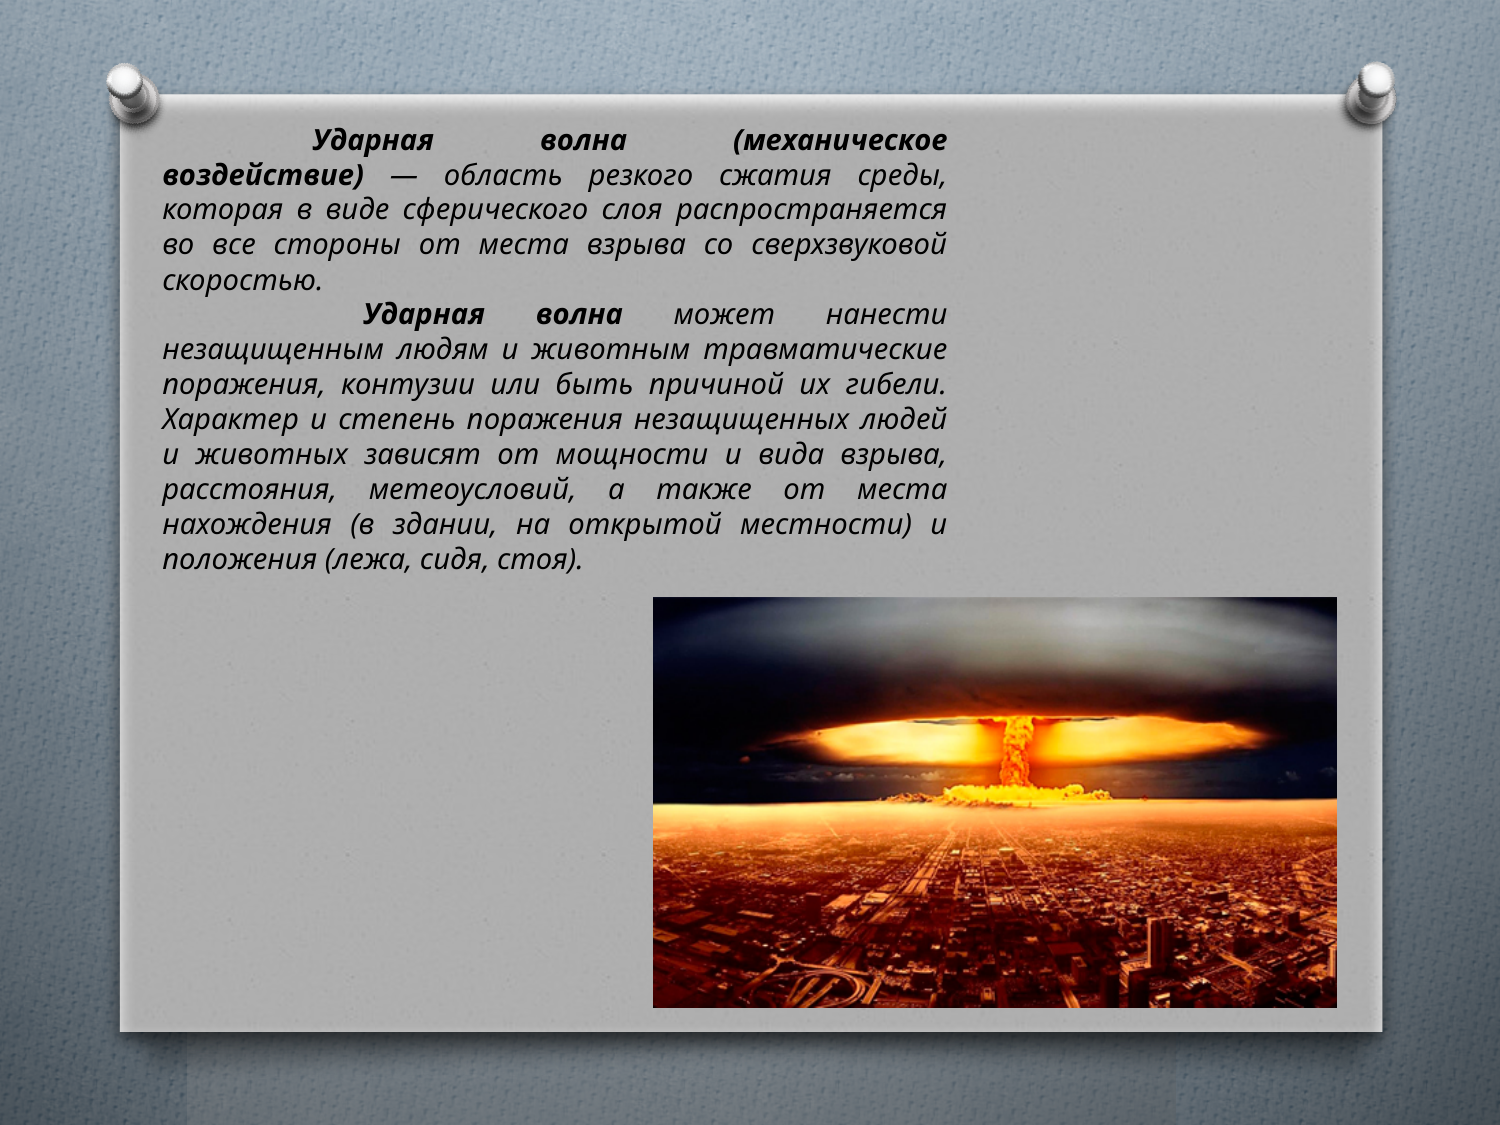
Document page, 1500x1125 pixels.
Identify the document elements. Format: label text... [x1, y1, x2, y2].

picture [1317, 35, 1439, 156]
picture [653, 597, 1337, 1008]
text_box Ударная волна (механическое воздействие) — область резкого сжатия среды, которая в виде сферического слоя распространяется во все стороны от места взрыва со сверхзвуковой скоростью. Ударная волна может нанести незащищенным людям и животным травматические поражения, контузии или быть причиной их гибели. Характер и степень поражения незащищенных людей и животных зависят от мощности и вида взрыва, расстояния, метеоусловий, а также от места нахождения (в здании, на открытой местности) и положения (лежа, сидя, стоя). [147, 113, 963, 583]
picture [75, 29, 198, 147]
